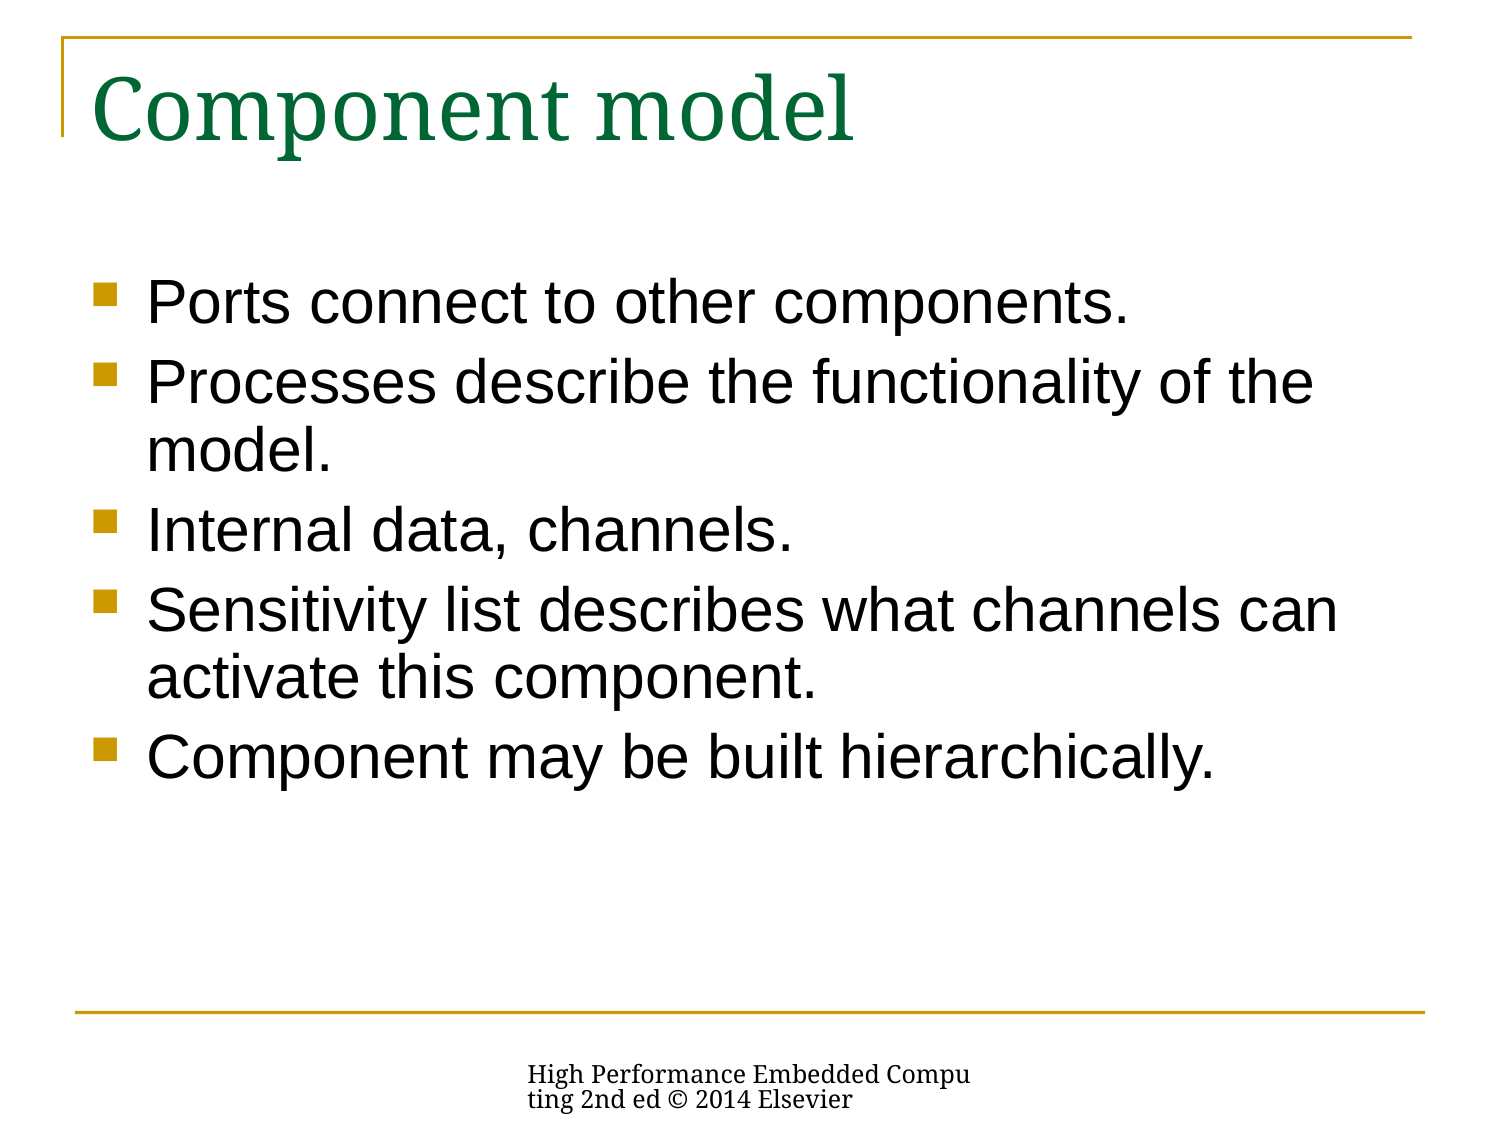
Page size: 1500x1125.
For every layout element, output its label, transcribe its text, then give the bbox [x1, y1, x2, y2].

title Component model [75, 45, 1425, 233]
list Ports connect to other components. Processes describe the functionality of the model. Internal data, channels. Sensitivity list describes what channels can activate this component. Component may be built hierarchically. [75, 262, 1425, 1006]
footer High Performance Embedded Computing 2nd ed © 2014 Elsevier [512, 1025, 988, 1100]
